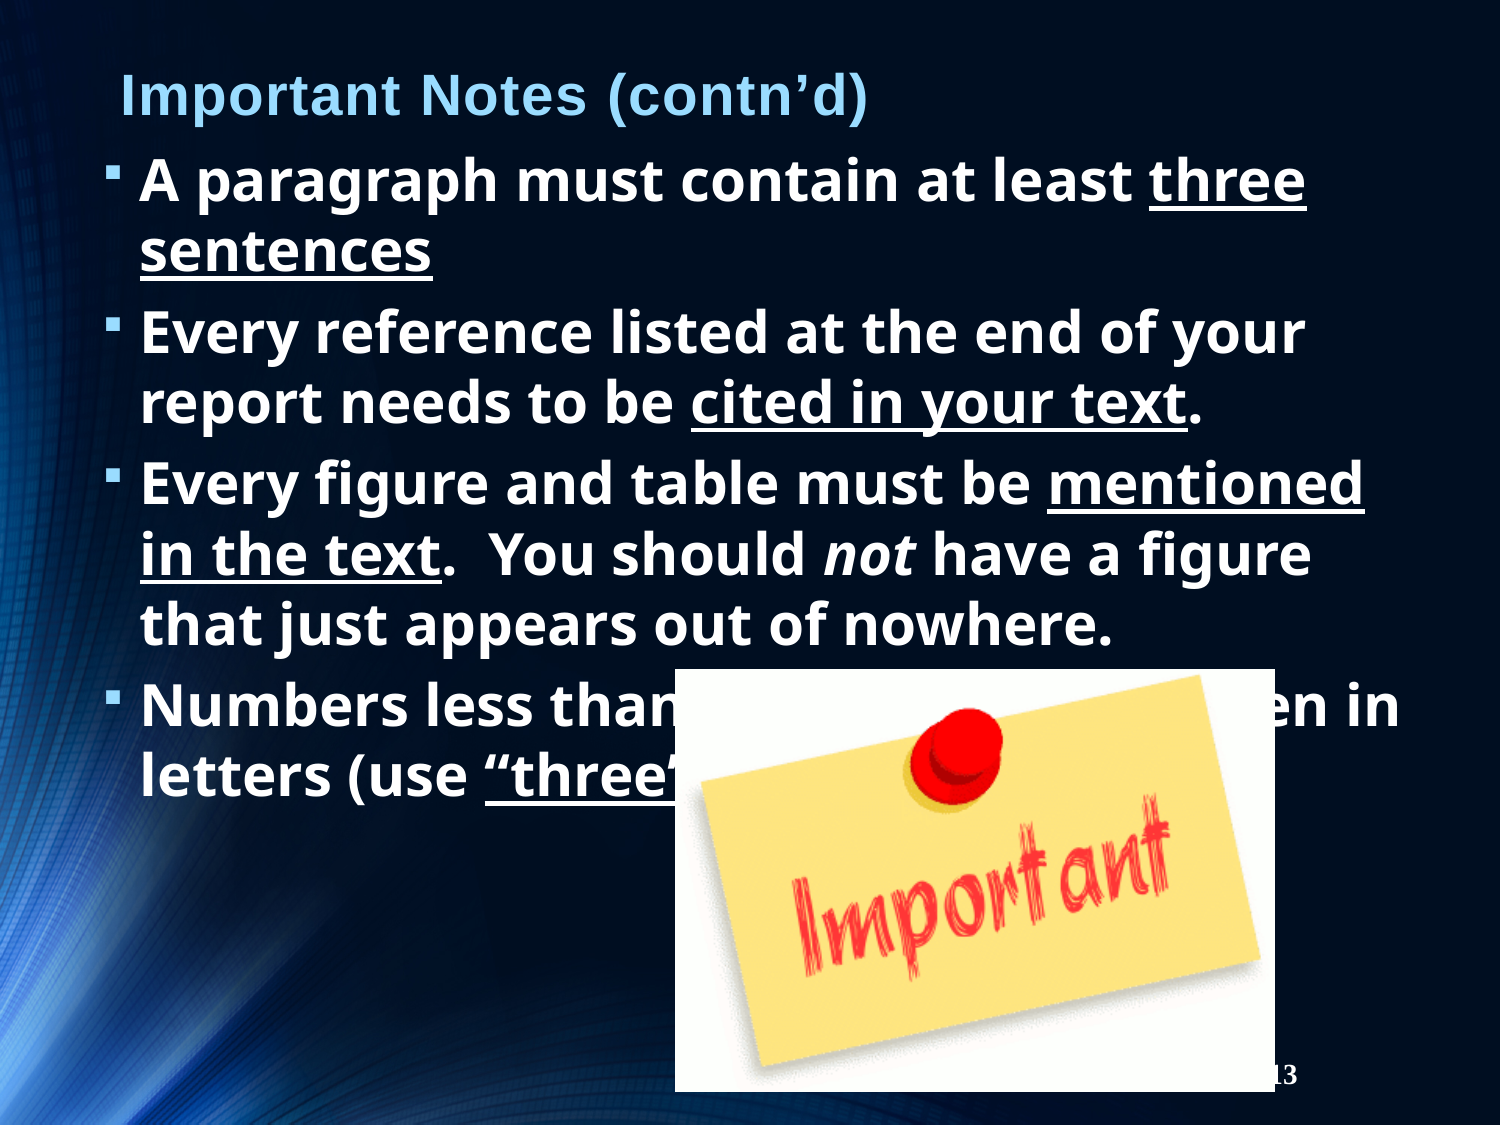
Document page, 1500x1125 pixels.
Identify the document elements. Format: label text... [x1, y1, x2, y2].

slide_number 13 [1209, 1050, 1313, 1096]
picture [0, 0, 1500, 1125]
text_box Important Notes (contn’d) [105, 50, 885, 135]
text_box A paragraph must contain at least three sentences Every reference listed at the end of your report needs to be cited in your text. Every figure and table must be mentioned in the text. You should not have a figure that just appears out of nowhere. Numbers less than ten should be written in letters (use “three” not “3”) [50, 135, 1422, 896]
